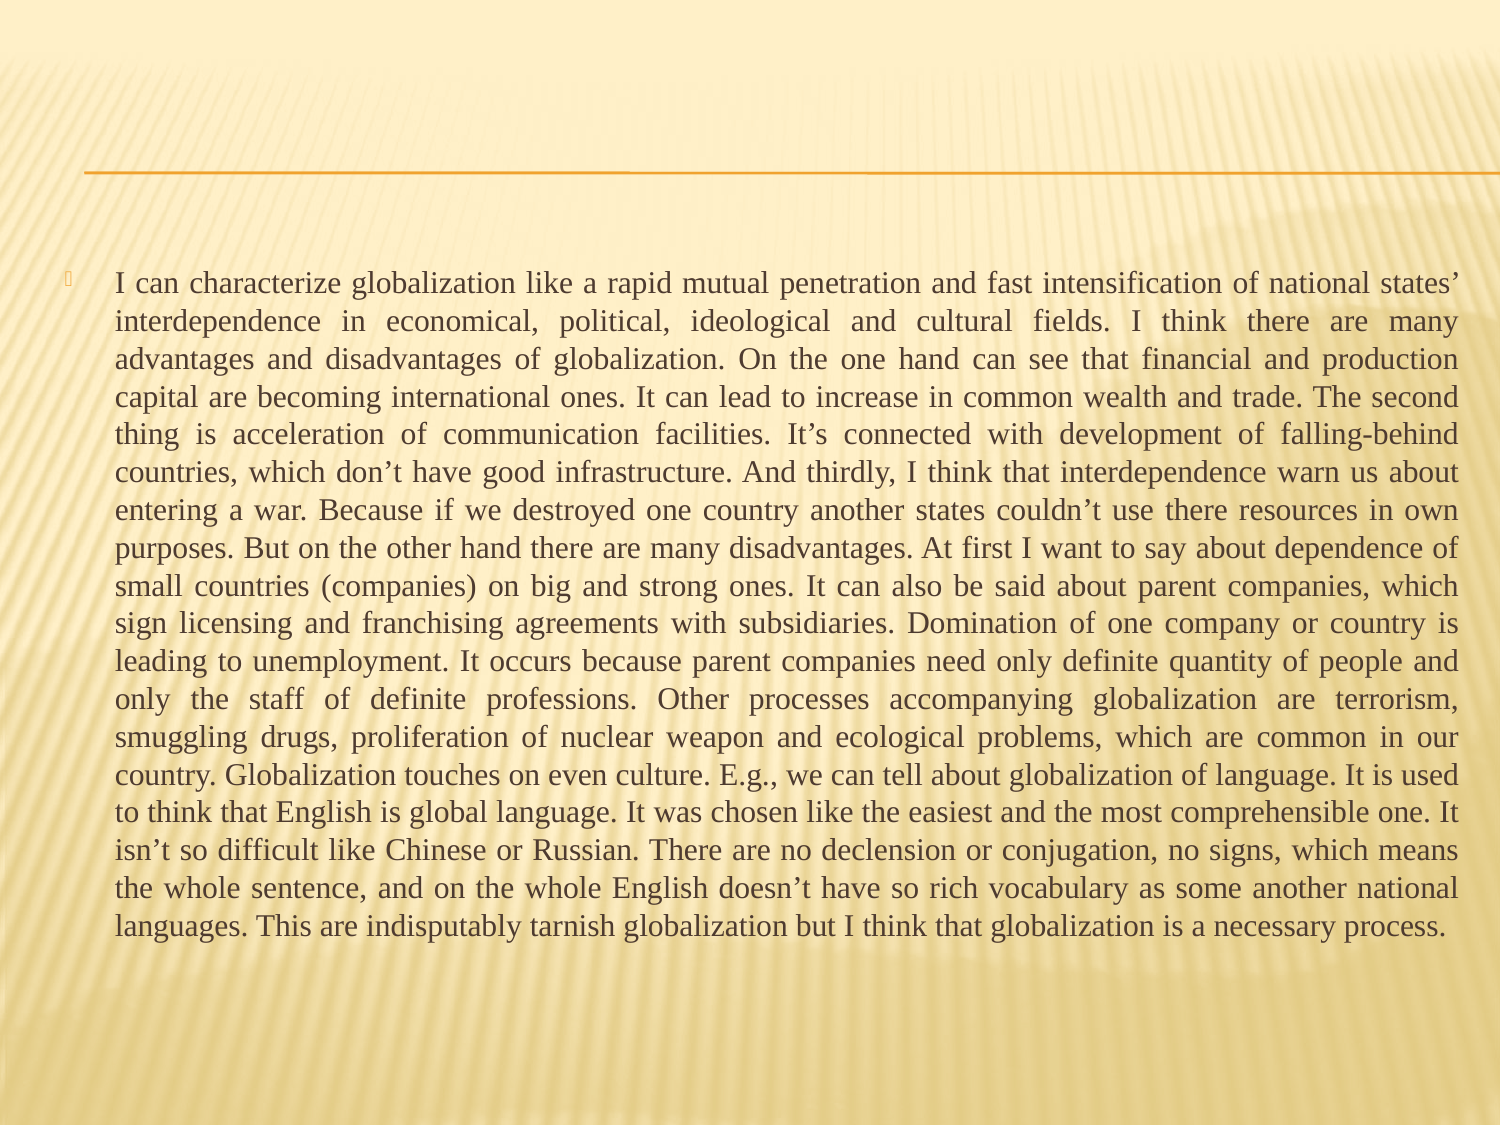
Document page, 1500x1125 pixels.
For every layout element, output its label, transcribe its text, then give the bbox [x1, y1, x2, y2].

list I can characterize globalization like a rapid mutual penetration and fast intensification of national states’ interdependence in economical, political, ideological and cultural fields. I think there are many advantages and disadvantages of globalization. On the one hand can see that financial and production capital are becoming international ones. It can lead to increase in common wealth and trade. The second thing is acceleration of communication facilities. It’s connected with development of falling-behind countries, which don’t have good infrastructure. And thirdly, I think that interdependence warn us about entering a war. Because if we destroyed one country another states couldn’t use there resources in own purposes. But on the other hand there are many disadvantages. At first I want to say about dependence of small countries (companies) on big and strong ones. It can also be said about parent companies, which sign licensing and franchising agreements with subsidiaries. Domination of one company or country is leading to unemployment. It occurs because parent companies need only definite quantity of people and only the staff of definite professions. Other processes accompanying globalization are terrorism, smuggling drugs, proliferation of nuclear weapon and ecological problems, which are common in our country. Globalization touches on even culture. E.g., we can tell about globalization of language. It is used to think that English is global language. It was chosen like the easiest and the most comprehensible one. It isn’t so difficult like Chinese or Russian. There are no declension or conjugation, no signs, which means the whole sentence, and on the whole English doesn’t have so rich vocabulary as some another national languages. This are indisputably tarnish globalization but I think that globalization is a necessary process. [50, 254, 1475, 998]
